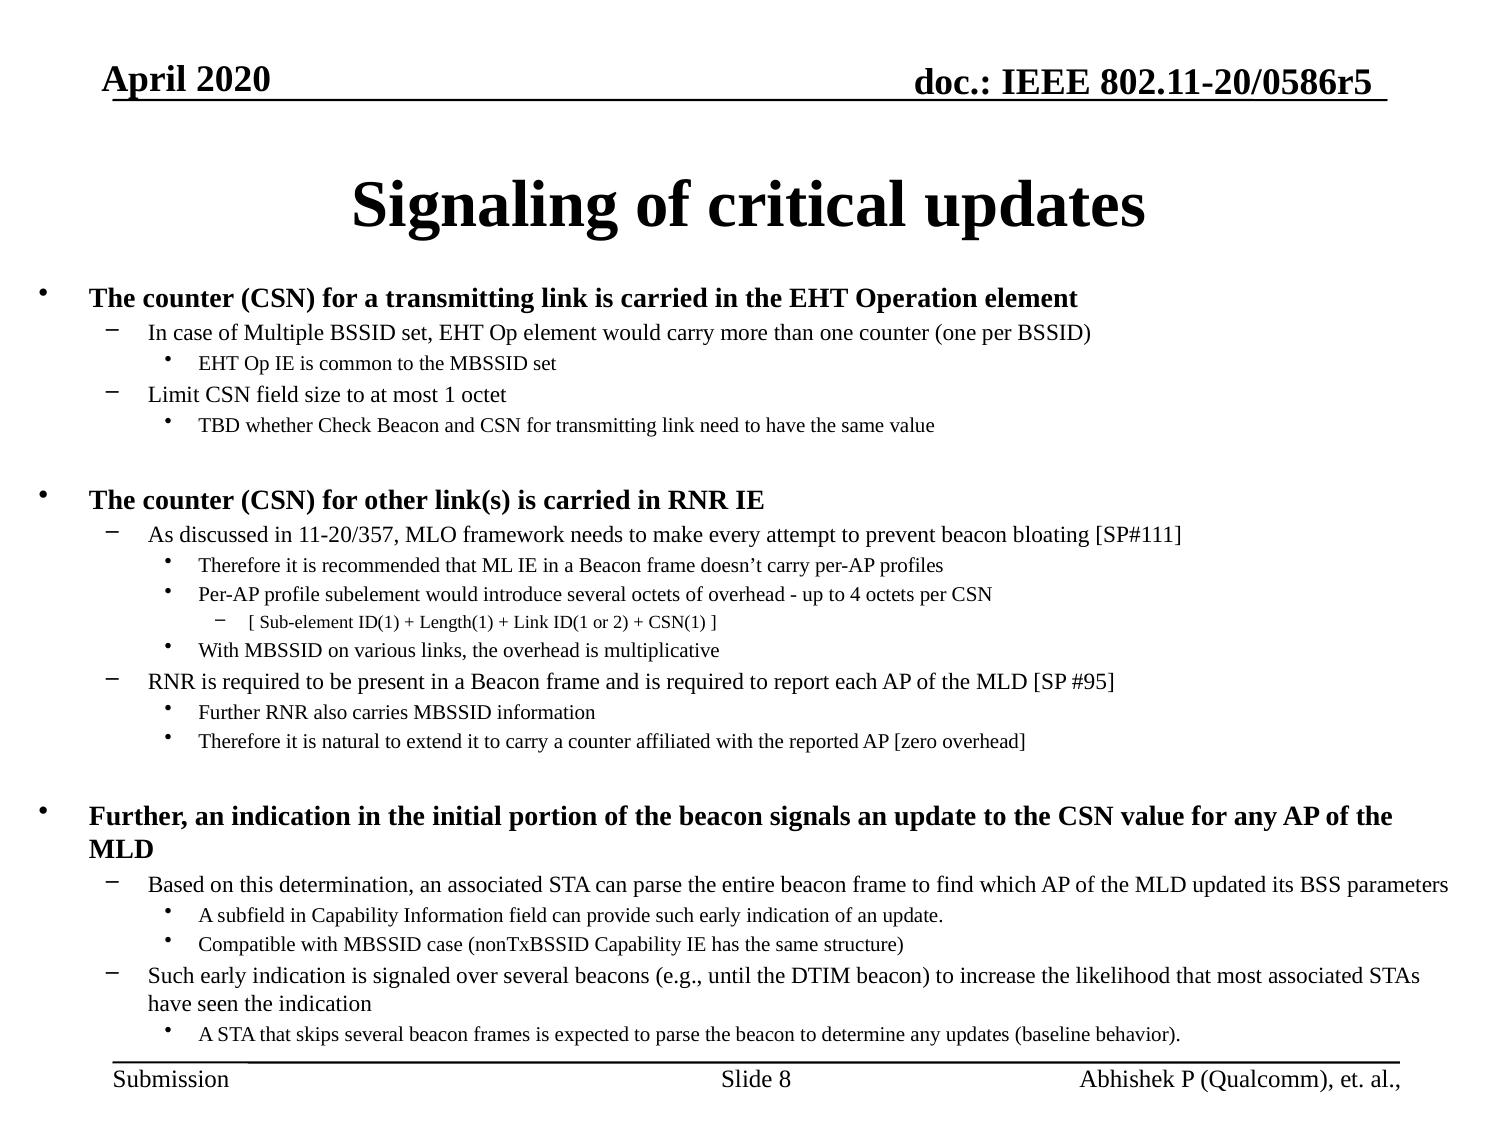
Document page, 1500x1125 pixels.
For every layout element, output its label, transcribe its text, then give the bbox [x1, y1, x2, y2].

footer Abhishek P (Qualcomm), et. al., [949, 1061, 1402, 1093]
slide_number Slide 8 [712, 1061, 801, 1093]
title Signaling of critical updates [112, 112, 1388, 288]
list The counter (CSN) for a transmitting link is carried in the EHT Operation element In case of Multiple BSSID set, EHT Op element would carry more than one counter (one per BSSID) EHT Op IE is common to the MBSSID set Limit CSN field size to at most 1 octet TBD whether Check Beacon and CSN for transmitting link need to have the same value The counter (CSN) for other link(s) is carried in RNR IE As discussed in 11-20/357, MLO framework needs to make every attempt to prevent beacon bloating [SP#111] Therefore it is recommended that ML IE in a Beacon frame doesn’t carry per-AP profiles Per-AP profile subelement would introduce several octets of overhead - up to 4 octets per CSN [ Sub-element ID(1) + Length(1) + Link ID(1 or 2) + CSN(1) ] With MBSSID on various links, the overhead is multiplicative RNR is required to be present in a Beacon frame and is required to report each AP of the MLD [SP #95] Further RNR also carries MBSSID information Therefore it is natural to extend it to carry a counter affiliated with the reported AP [zero overhead] Further, an indication in the initial portion of the beacon signals an update to the CSN value for any AP of the MLD Based on this determination, an associated STA can parse the entire beacon frame to find which AP of the MLD updated its BSS parameters A subfield in Capability Information field can provide such early indication of an update. Compatible with MBSSID case (nonTxBSSID Capability IE has the same structure) Such early indication is signaled over several beacons (e.g., until the DTIM beacon) to increase the likelihood that most associated STAs have seen the indication A STA that skips several beacon frames is expected to parse the beacon to determine any updates (baseline behavior). [23, 271, 1466, 1063]
